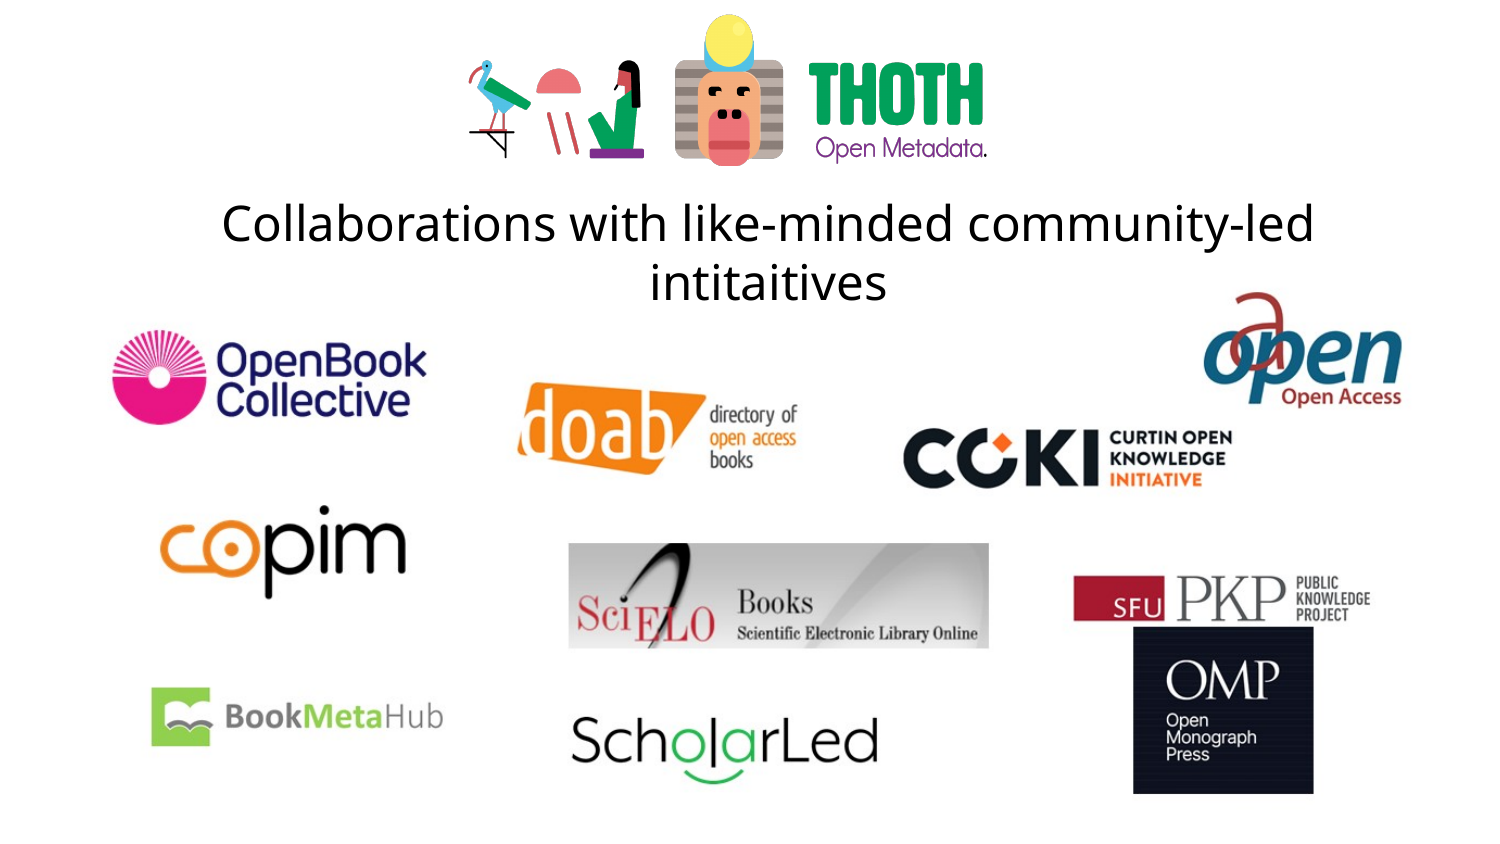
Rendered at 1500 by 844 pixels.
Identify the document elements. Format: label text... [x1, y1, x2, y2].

picture [451, 0, 1004, 181]
title Collaborations with like-minded community-led intitaitives [156, 177, 1382, 277]
picture [54, 279, 1445, 844]
